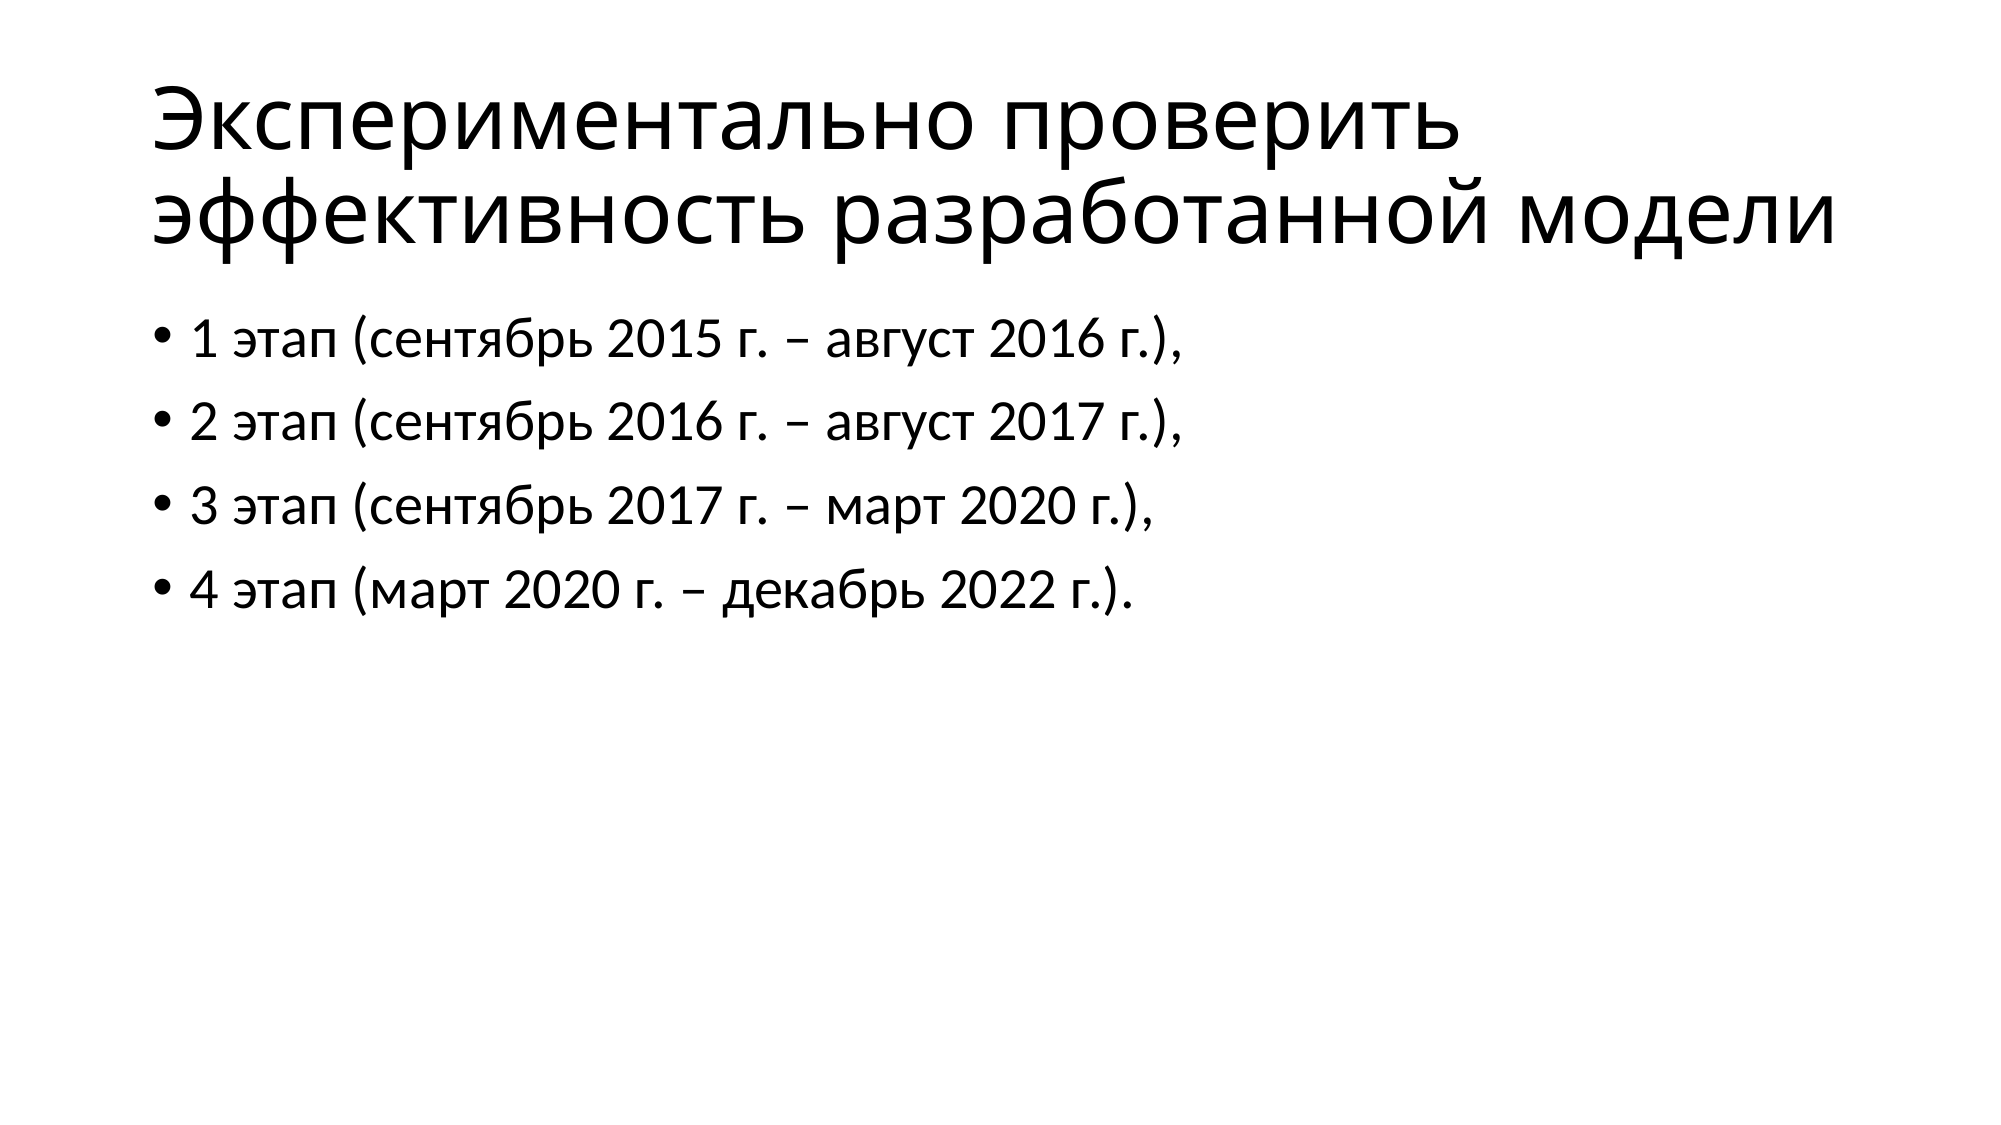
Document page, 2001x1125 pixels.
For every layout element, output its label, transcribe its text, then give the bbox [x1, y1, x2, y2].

title Экспериментально проверить эффективность разработанной модели [137, 59, 1863, 278]
list 1 этап (сентябрь 2015 г. – август 2016 г.), 2 этап (сентябрь 2016 г. – август 2017 г.), 3 этап (сентябрь 2017 г. – март 2020 г.), 4 этап (март 2020 г. – декабрь 2022 г.). [137, 299, 1863, 1014]
